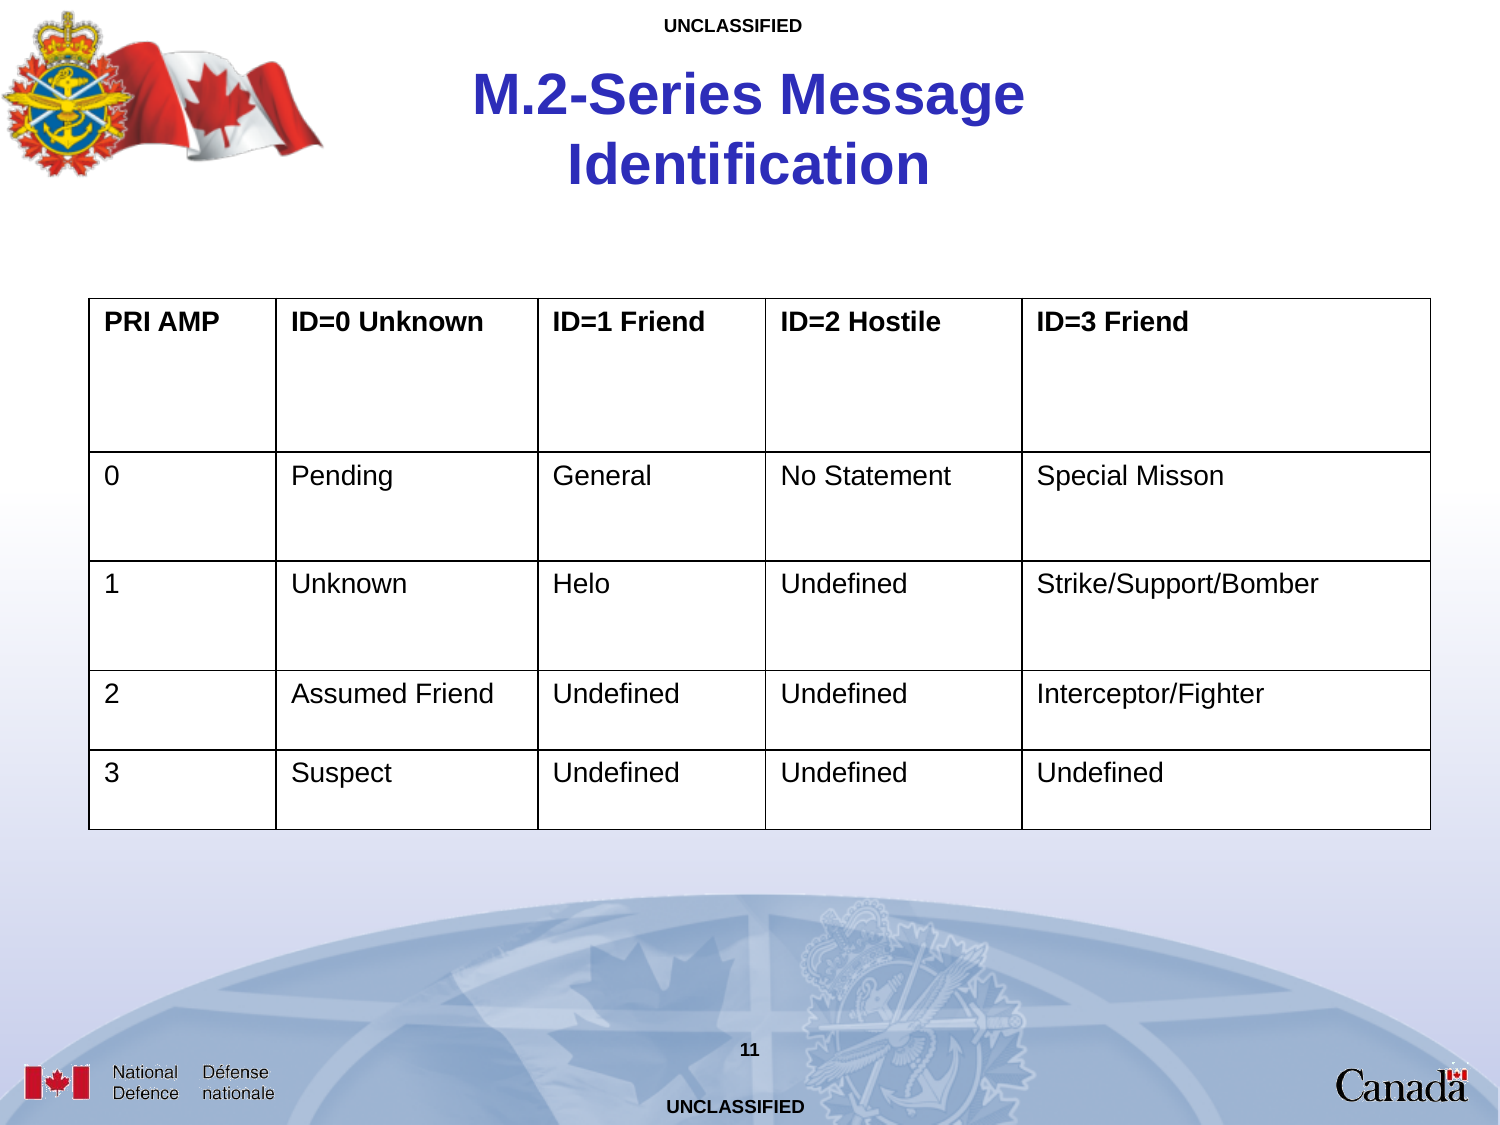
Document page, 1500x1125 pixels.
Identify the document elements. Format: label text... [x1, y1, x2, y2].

table_cell Undefined [539, 671, 765, 749]
table_header PRI AMP [90, 299, 275, 451]
picture [0, 8, 329, 179]
picture [1329, 1062, 1475, 1108]
table_cell Pending [277, 453, 537, 560]
table_cell 0 [90, 453, 275, 560]
table_cell Undefined [539, 751, 765, 829]
table_cell Undefined [766, 562, 1021, 670]
text_box M.2-Series Message Identification [449, 53, 1050, 199]
table_header ID=0 Unknown [277, 299, 537, 451]
table_cell Undefined [1023, 751, 1430, 829]
table_cell Undefined [766, 751, 1021, 829]
table_cell Interceptor/Fighter [1023, 671, 1430, 749]
table_cell Strike/Support/Bomber [1023, 562, 1430, 670]
table_cell Special Misson [1023, 453, 1430, 560]
table_cell 3 [90, 751, 275, 829]
table_cell No Statement [766, 453, 1021, 560]
table_cell 2 [90, 671, 275, 749]
picture [24, 1064, 275, 1100]
table_cell Helo [539, 562, 765, 670]
table_header ID=3 Friend [1023, 299, 1430, 451]
table_cell Assumed Friend [277, 671, 537, 749]
table_cell Unknown [277, 562, 537, 670]
table_cell General [539, 453, 765, 560]
table_header ID=2 Hostile [766, 299, 1021, 451]
table_cell Undefined [766, 671, 1021, 749]
table_cell Suspect [277, 751, 537, 829]
table_header ID=1 Friend [539, 299, 765, 451]
table_cell 1 [90, 562, 275, 670]
